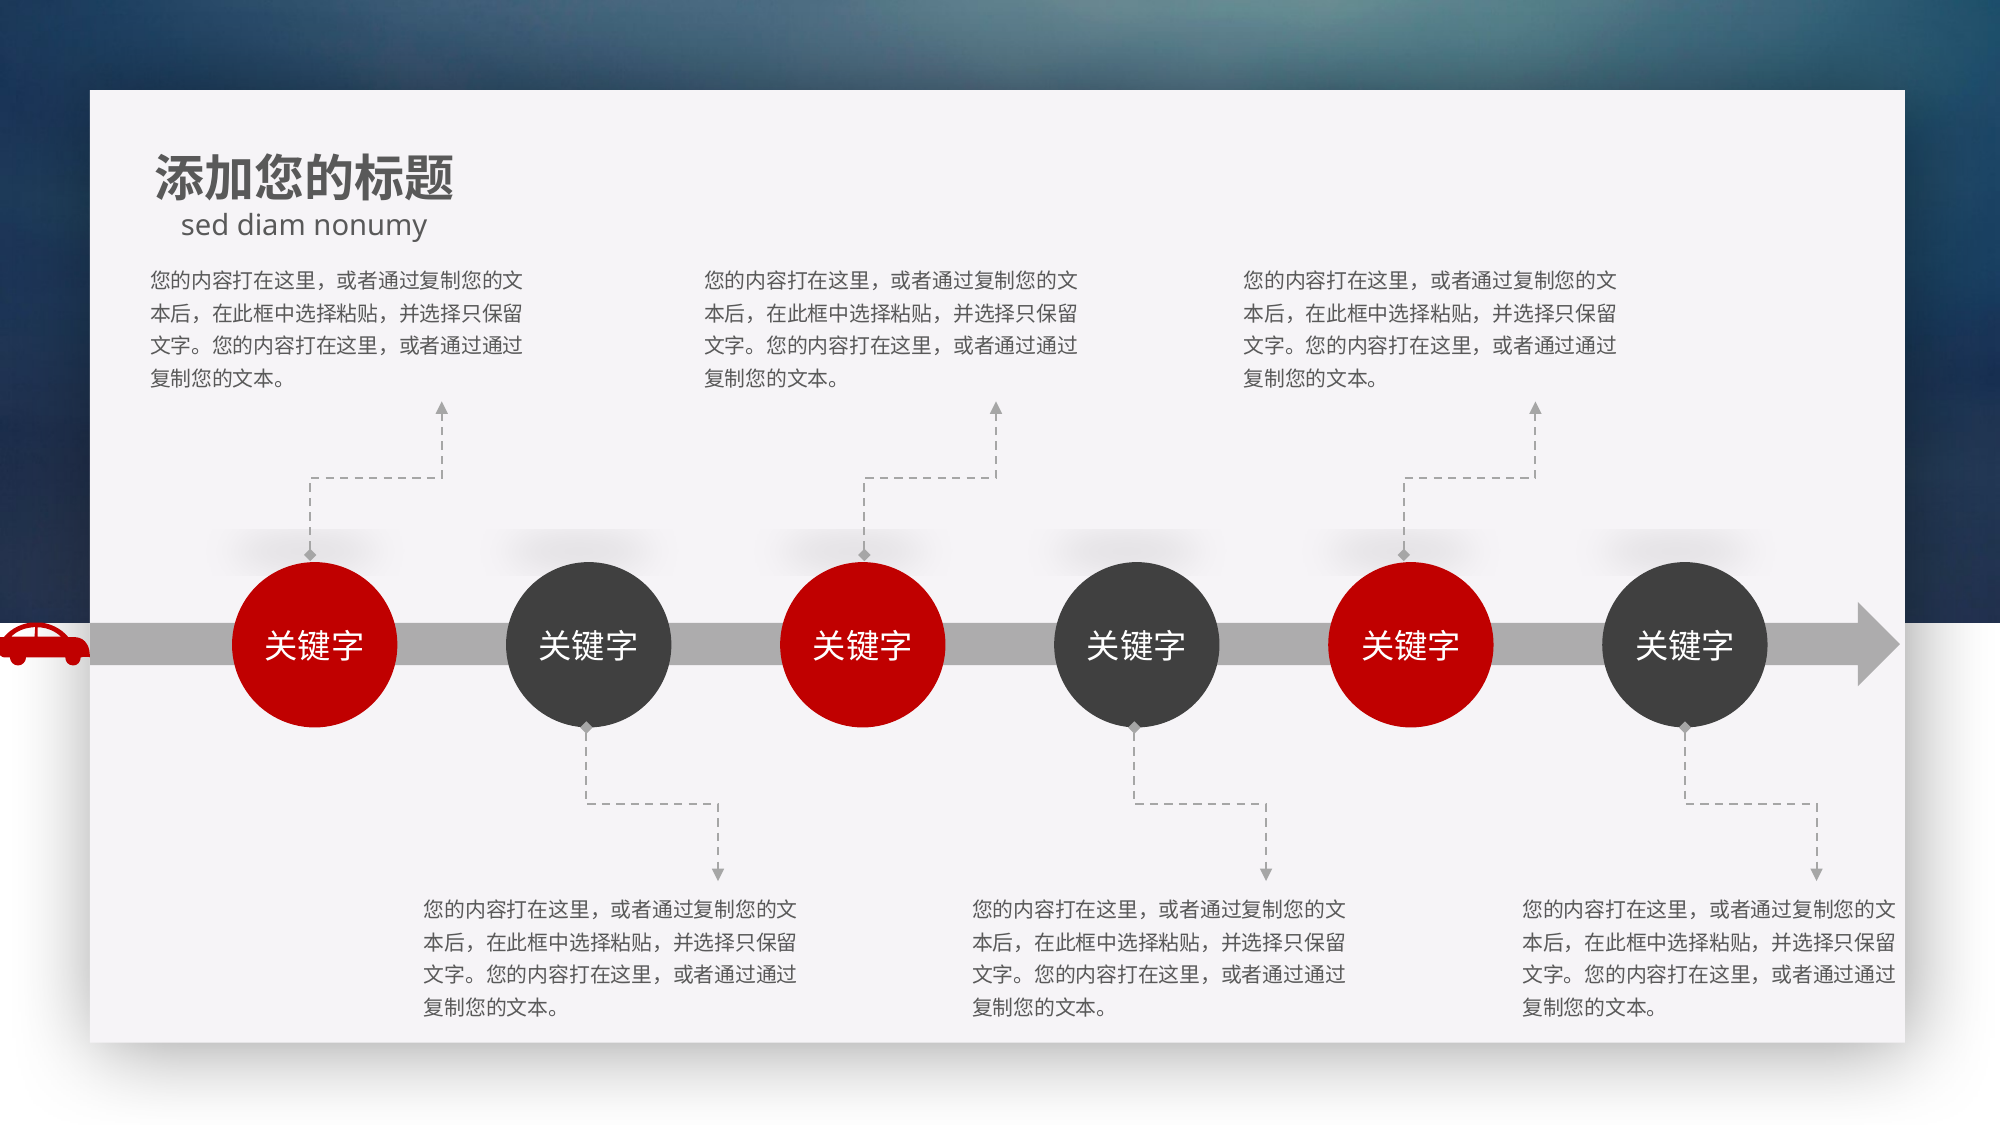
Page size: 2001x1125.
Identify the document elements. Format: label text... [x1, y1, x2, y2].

text_box 关键字 [1601, 561, 1769, 729]
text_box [853, 412, 1007, 544]
text_box 您的内容打在这里，或者通过复制您的文本后，在此框中选择粘贴，并选择只保留文字。您的内容打在这里，或者通过通过复制您的文本。 [135, 253, 549, 398]
text_box 关键字 [1327, 561, 1495, 729]
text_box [1123, 738, 1277, 871]
text_box [670, 621, 782, 667]
text_box [0, 621, 91, 667]
text_box 关键字 [1053, 561, 1221, 729]
text_box [396, 621, 508, 667]
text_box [1673, 738, 1828, 871]
text_box 您的内容打在这里，或者通过复制您的文本后，在此框中选择粘贴，并选择只保留文字。您的内容打在这里，或者通过通过复制您的文本。 [1507, 882, 1922, 1027]
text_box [299, 412, 453, 544]
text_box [1392, 412, 1547, 544]
text_box 关键字 [505, 561, 673, 729]
text_box [1766, 599, 1902, 689]
text_box 关键字 [779, 561, 947, 729]
text_box 您的内容打在这里，或者通过复制您的文本后，在此框中选择粘贴，并选择只保留文字。您的内容打在这里，或者通过通过复制您的文本。 [689, 253, 1103, 398]
text_box 您的内容打在这里，或者通过复制您的文本后，在此框中选择粘贴，并选择只保留文字。您的内容打在这里，或者通过通过复制您的文本。 [409, 882, 823, 1027]
text_box 添加您的标题 sed diam nonumy [139, 138, 469, 249]
text_box [1492, 621, 1604, 667]
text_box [575, 738, 729, 871]
text_box 您的内容打在这里，或者通过复制您的文本后，在此框中选择粘贴，并选择只保留文字。您的内容打在这里，或者通过通过复制您的文本。 [957, 882, 1371, 1027]
text_box [1218, 621, 1330, 667]
text_box [944, 621, 1056, 667]
text_box [88, 621, 234, 667]
text_box 关键字 [230, 561, 399, 729]
text_box 您的内容打在这里，或者通过复制您的文本后，在此框中选择粘贴，并选择只保留文字。您的内容打在这里，或者通过通过复制您的文本。 [1228, 253, 1643, 398]
picture [0, 0, 2000, 623]
